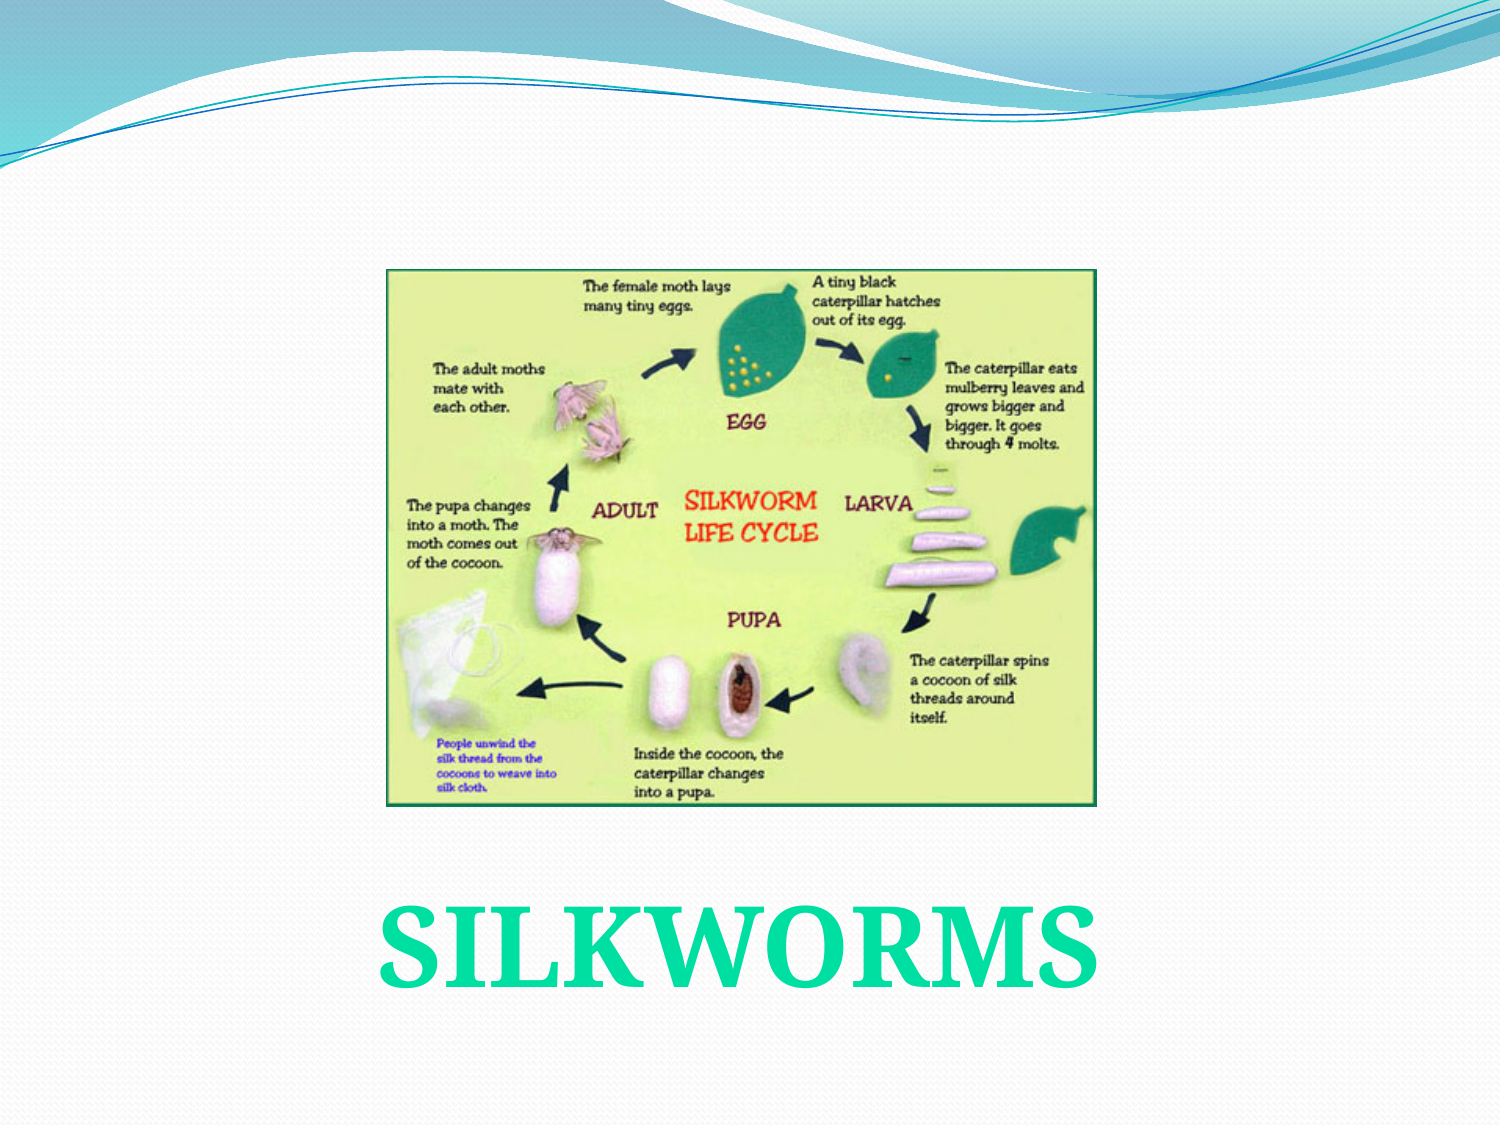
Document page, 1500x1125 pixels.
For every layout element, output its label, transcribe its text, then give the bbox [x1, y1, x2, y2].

text_box Silkworms [362, 867, 1118, 1018]
picture [386, 269, 1097, 808]
